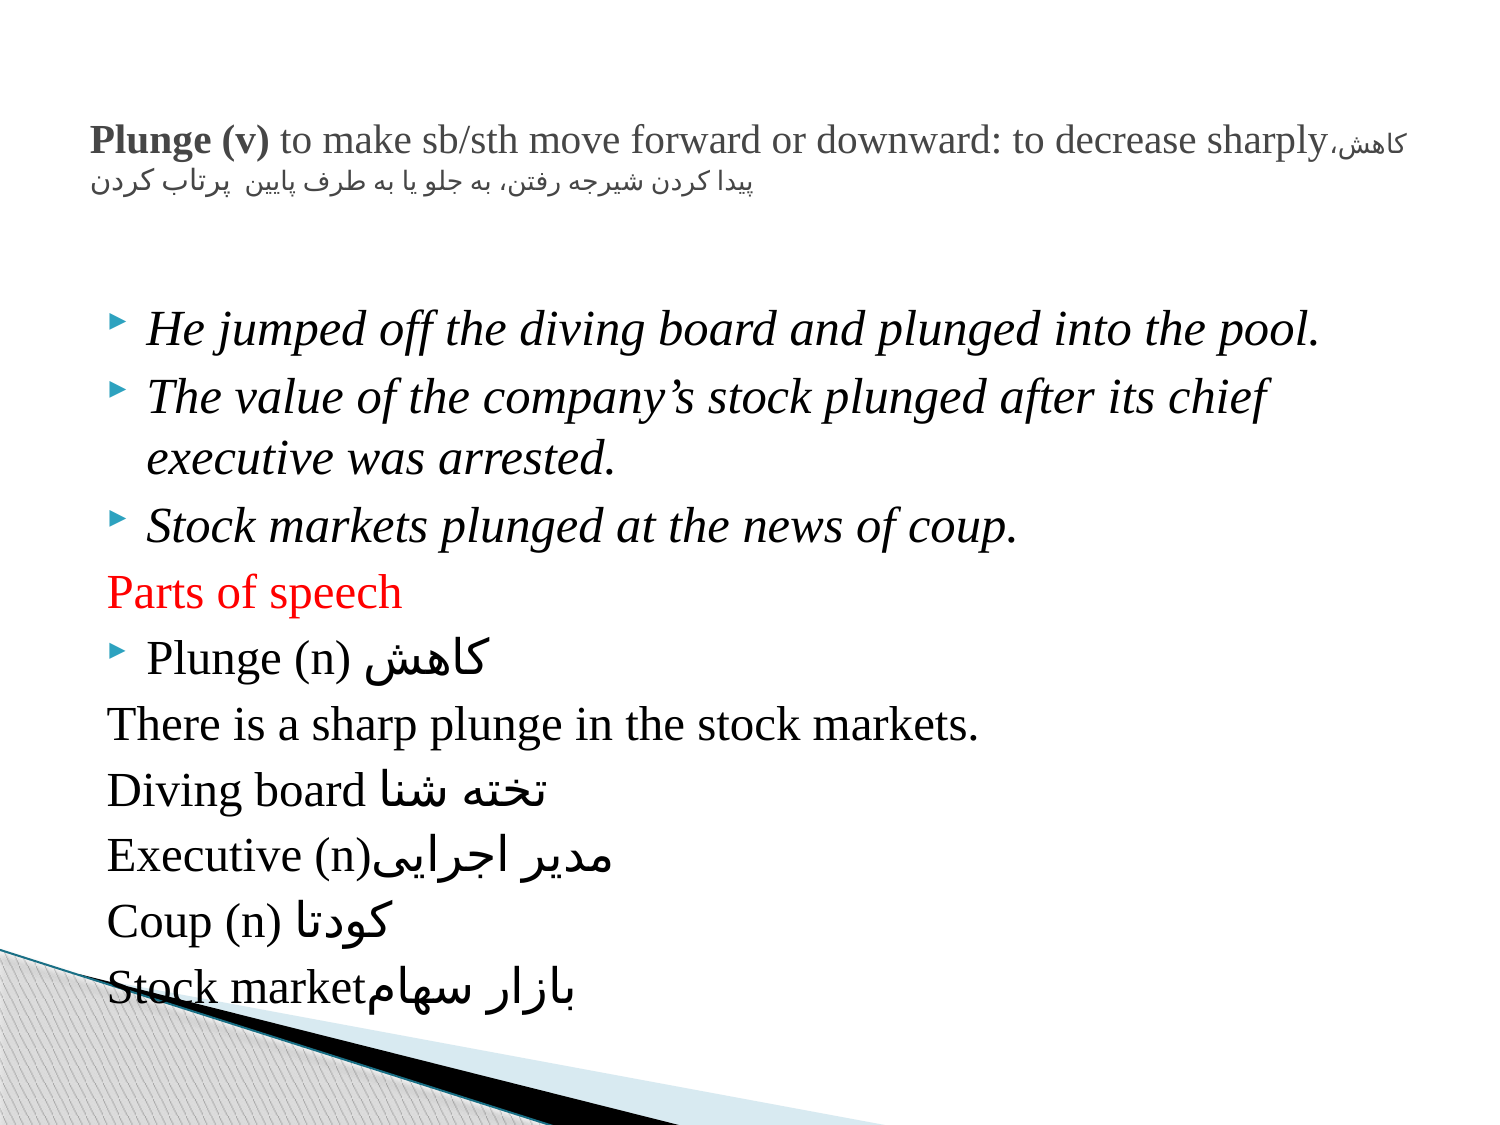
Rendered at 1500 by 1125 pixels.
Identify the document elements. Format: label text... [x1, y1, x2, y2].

list He jumped off the diving board and plunged into the pool. The value of the company’s stock plunged after its chief executive was arrested. Stock markets plunged at the news of coup. Parts of speech Plunge (n) کاهش There is a sharp plunge in the stock markets. Diving board تخته شنا Executive (n)مدیر اجرایی Coup (n) کودتا Stock marketبازار سهام [75, 287, 1425, 1025]
title Plunge (v) to make sb/sth move forward or downward: to decrease sharply،کاهش پیدا کردن شیرجه رفتن، به جلو یا به طرف پایین پرتاب کردن [75, 50, 1425, 275]
